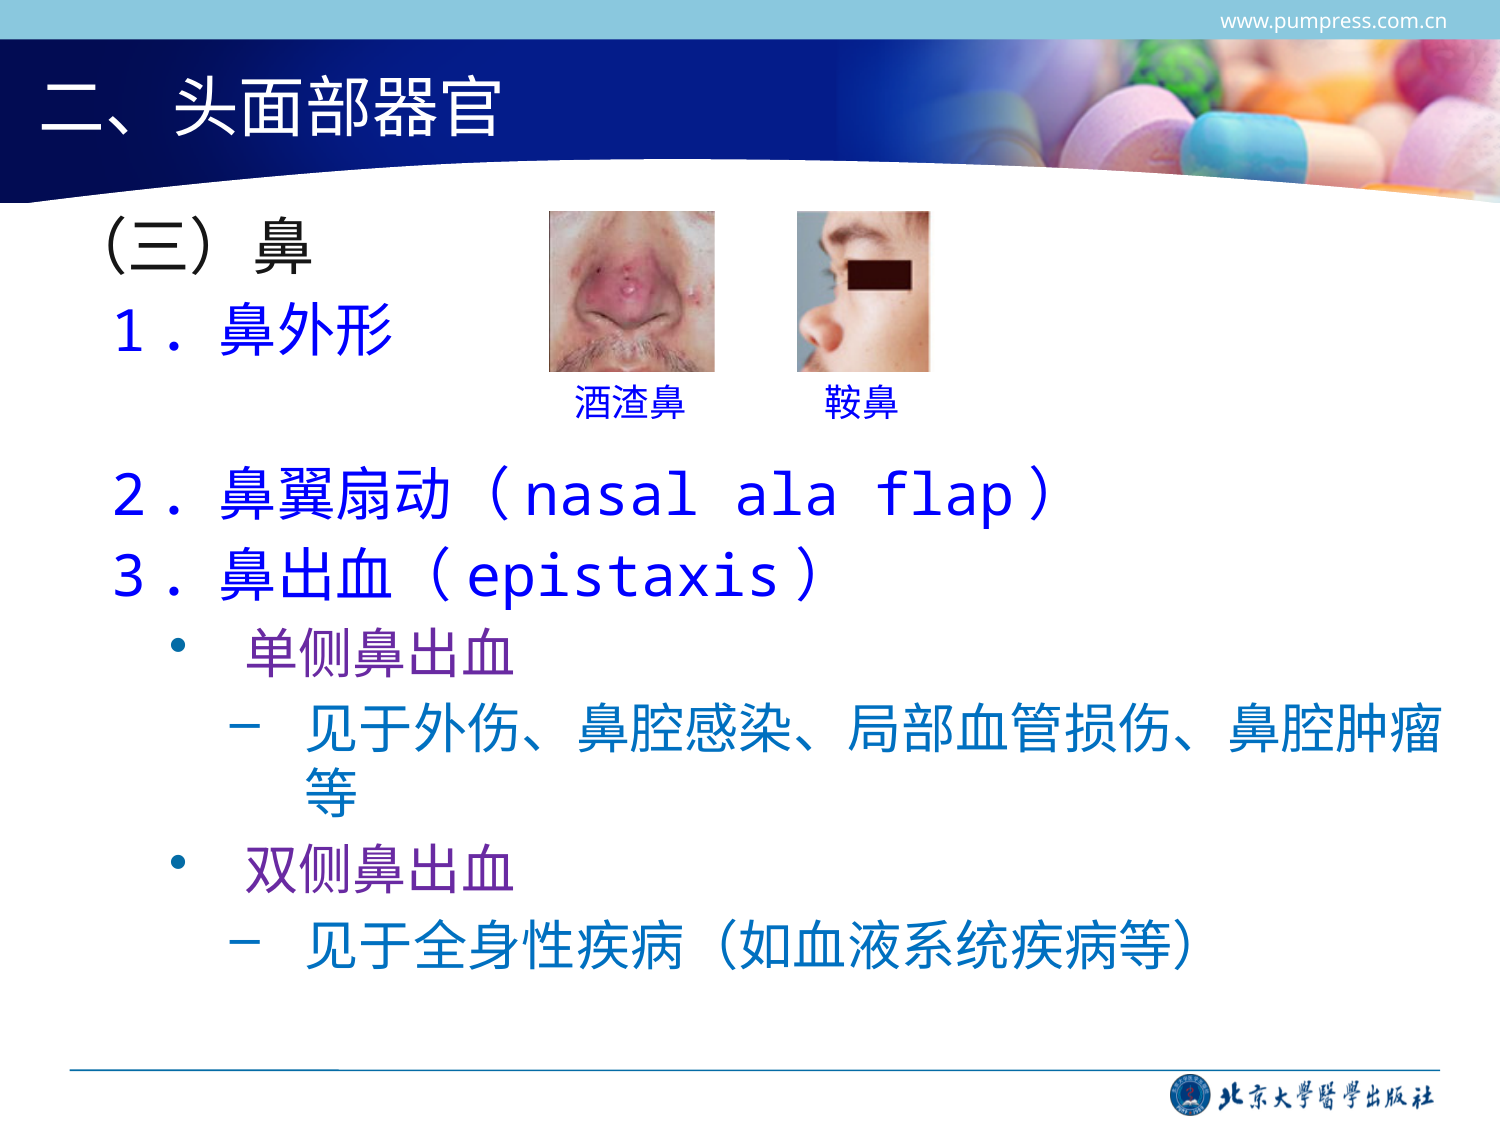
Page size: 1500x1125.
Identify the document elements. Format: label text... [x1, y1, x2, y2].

slide_number www.pumpress.com.cn [1024, 0, 1463, 38]
picture [548, 210, 715, 372]
list （三）鼻 1．鼻外形 2．鼻翼扇动（nasal ala flap） 3．鼻出血（epistaxis） 单侧鼻出血 见于外伤、鼻腔感染、局部血管损伤、鼻腔肿瘤等 双侧鼻出血 见于全身性疾病（如血液系统疾病等） [49, 198, 1463, 1026]
picture [1170, 1074, 1436, 1118]
picture [796, 211, 939, 373]
picture [0, 40, 1500, 203]
text_box 酒渣鼻 [559, 380, 702, 432]
text_box 鞍鼻 [809, 380, 915, 432]
title 二、头面部器官 [23, 58, 1349, 152]
